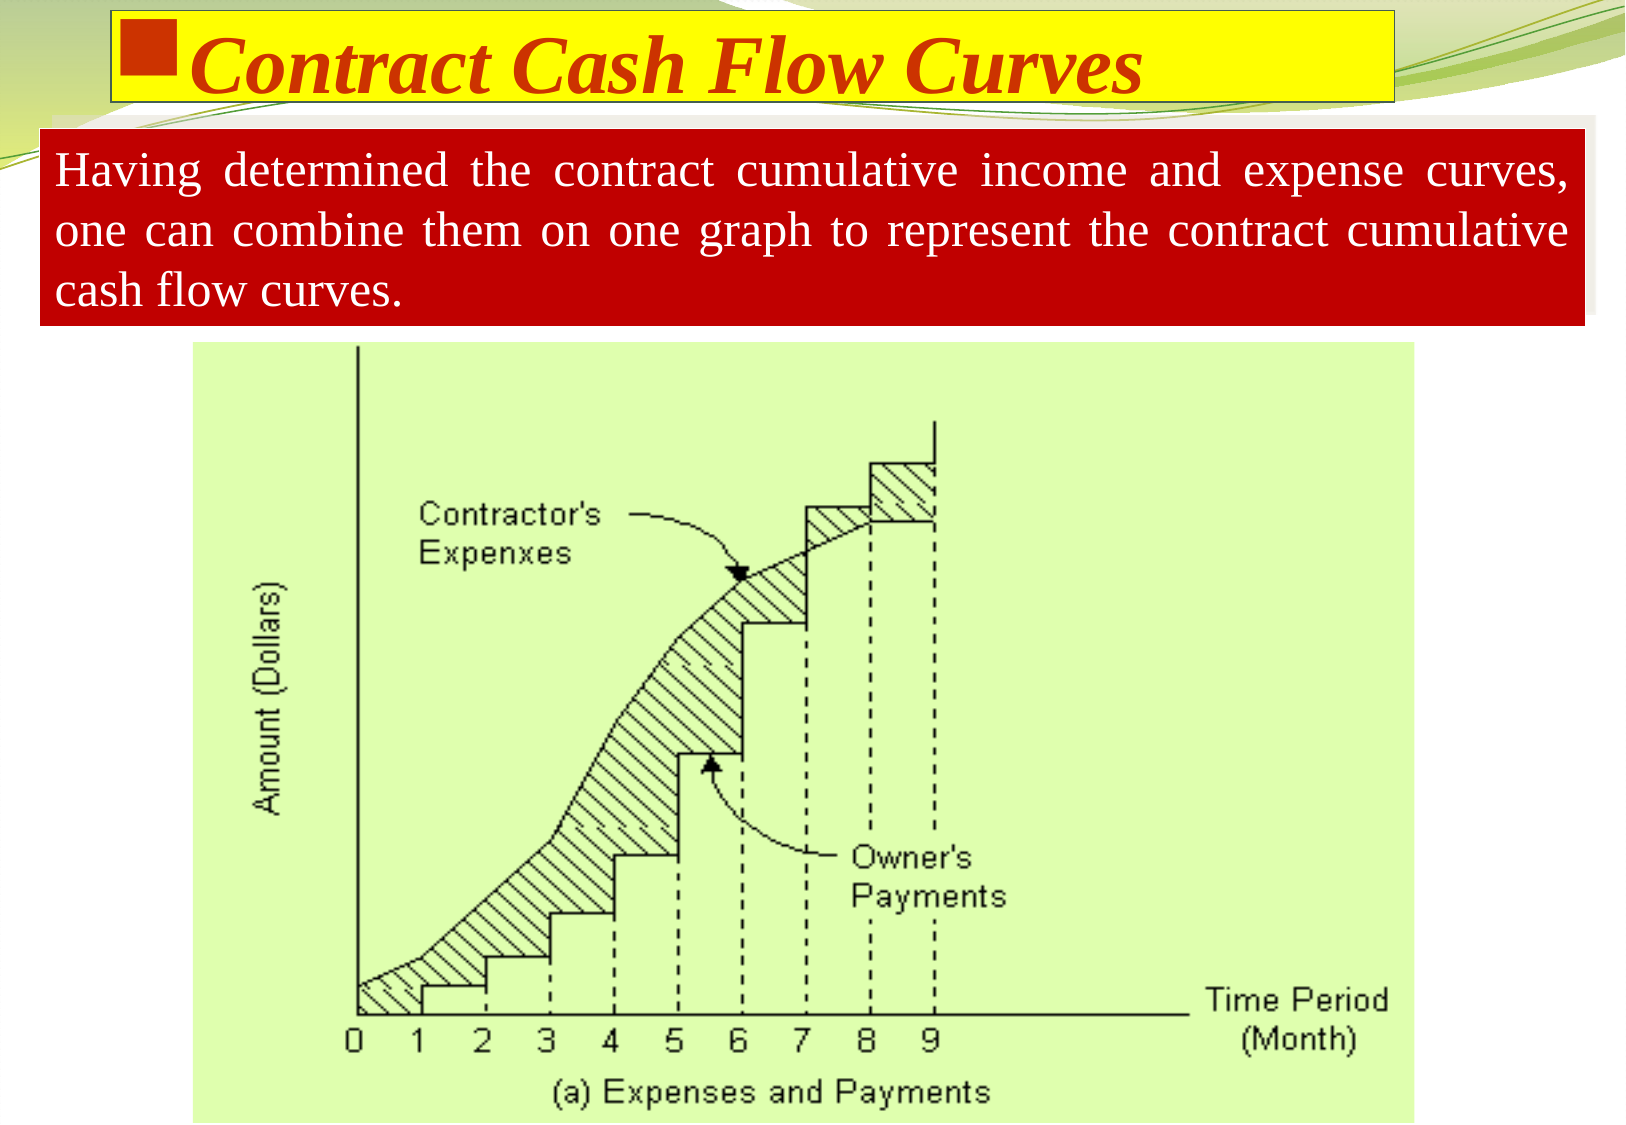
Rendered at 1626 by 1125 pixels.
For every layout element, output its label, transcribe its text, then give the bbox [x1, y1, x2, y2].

text_box Contract Cash Flow Curves [110, 10, 1395, 103]
list Having determined the contract cumulative income and expense curves, one can combine them on one graph to represent the contract cumulative cash flow curves. [39, 128, 1586, 327]
picture [192, 342, 1415, 1123]
